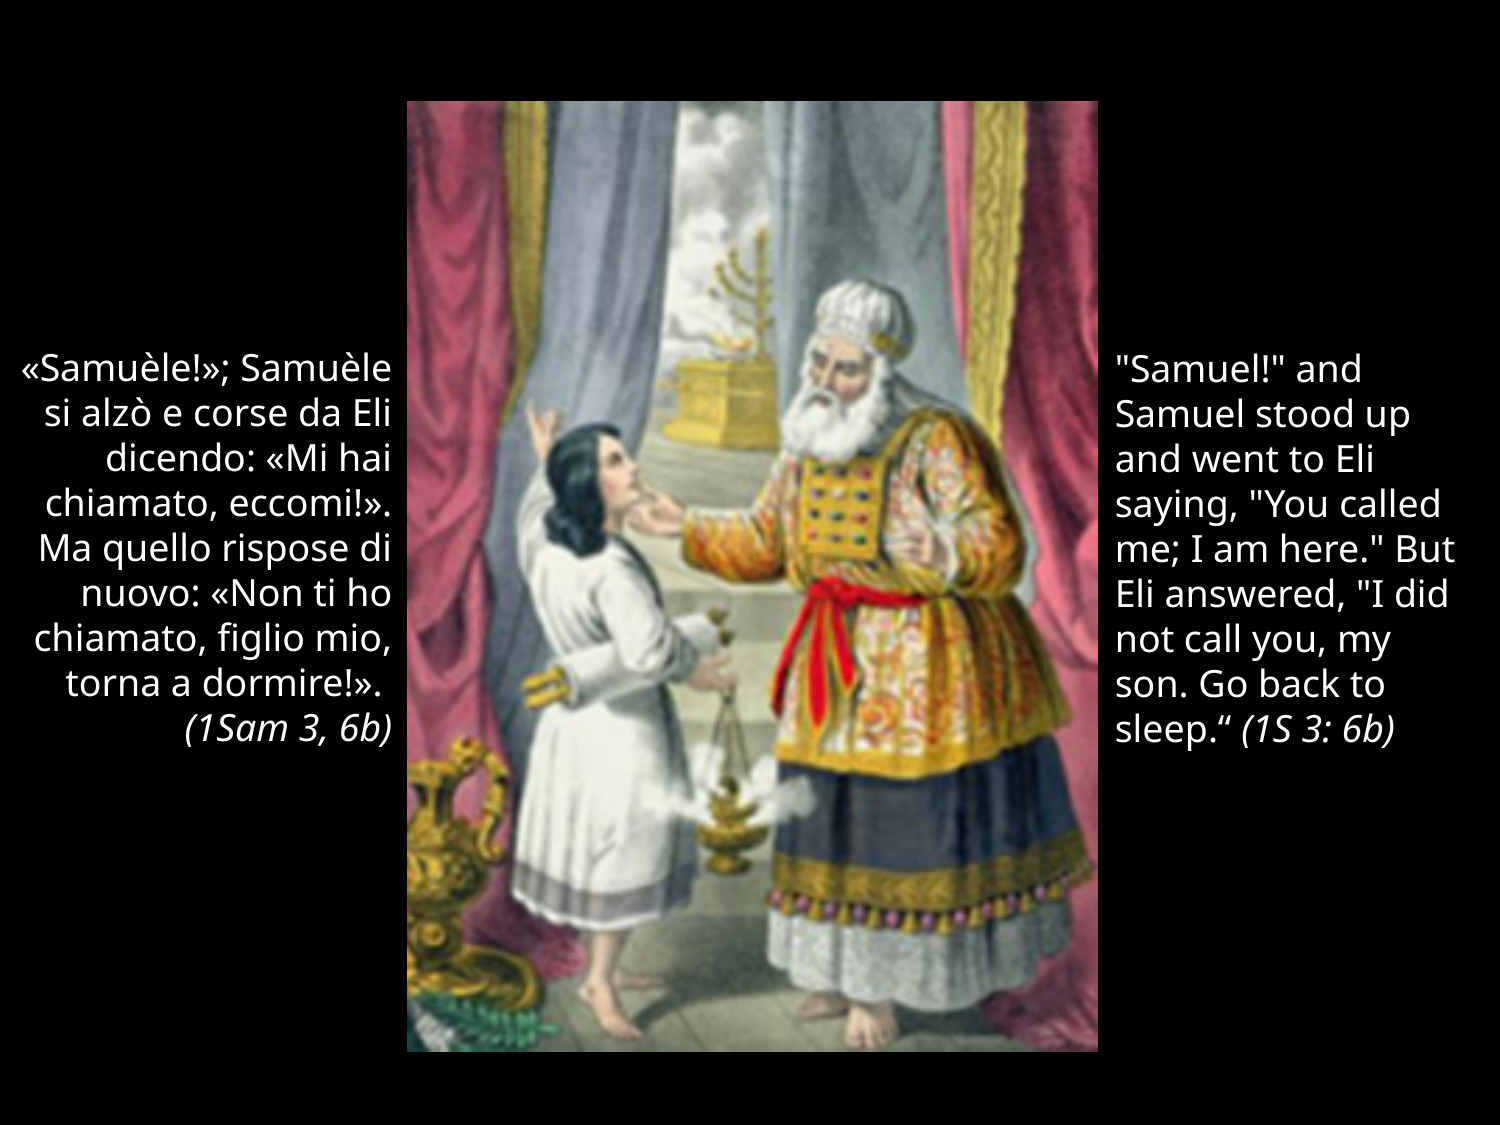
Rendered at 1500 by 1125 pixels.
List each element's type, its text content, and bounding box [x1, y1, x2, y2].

title «Samuèle!»; Samuèle si alzò e corse da Eli dicendo: «Mi hai chiamato, eccomi!». Ma quello rispose di nuovo: «Non ti ho chiamato, figlio mio, torna a dormire!». (1Sam 3, 6b) [0, 474, 407, 663]
text_box "Samuel!" and Samuel stood up and went to Eli saying, "You called me; I am here." But Eli answered, "I did not call you, my son. Go back to sleep.“ (1S 3: 6b) [1099, 337, 1480, 758]
picture [407, 101, 1098, 1052]
